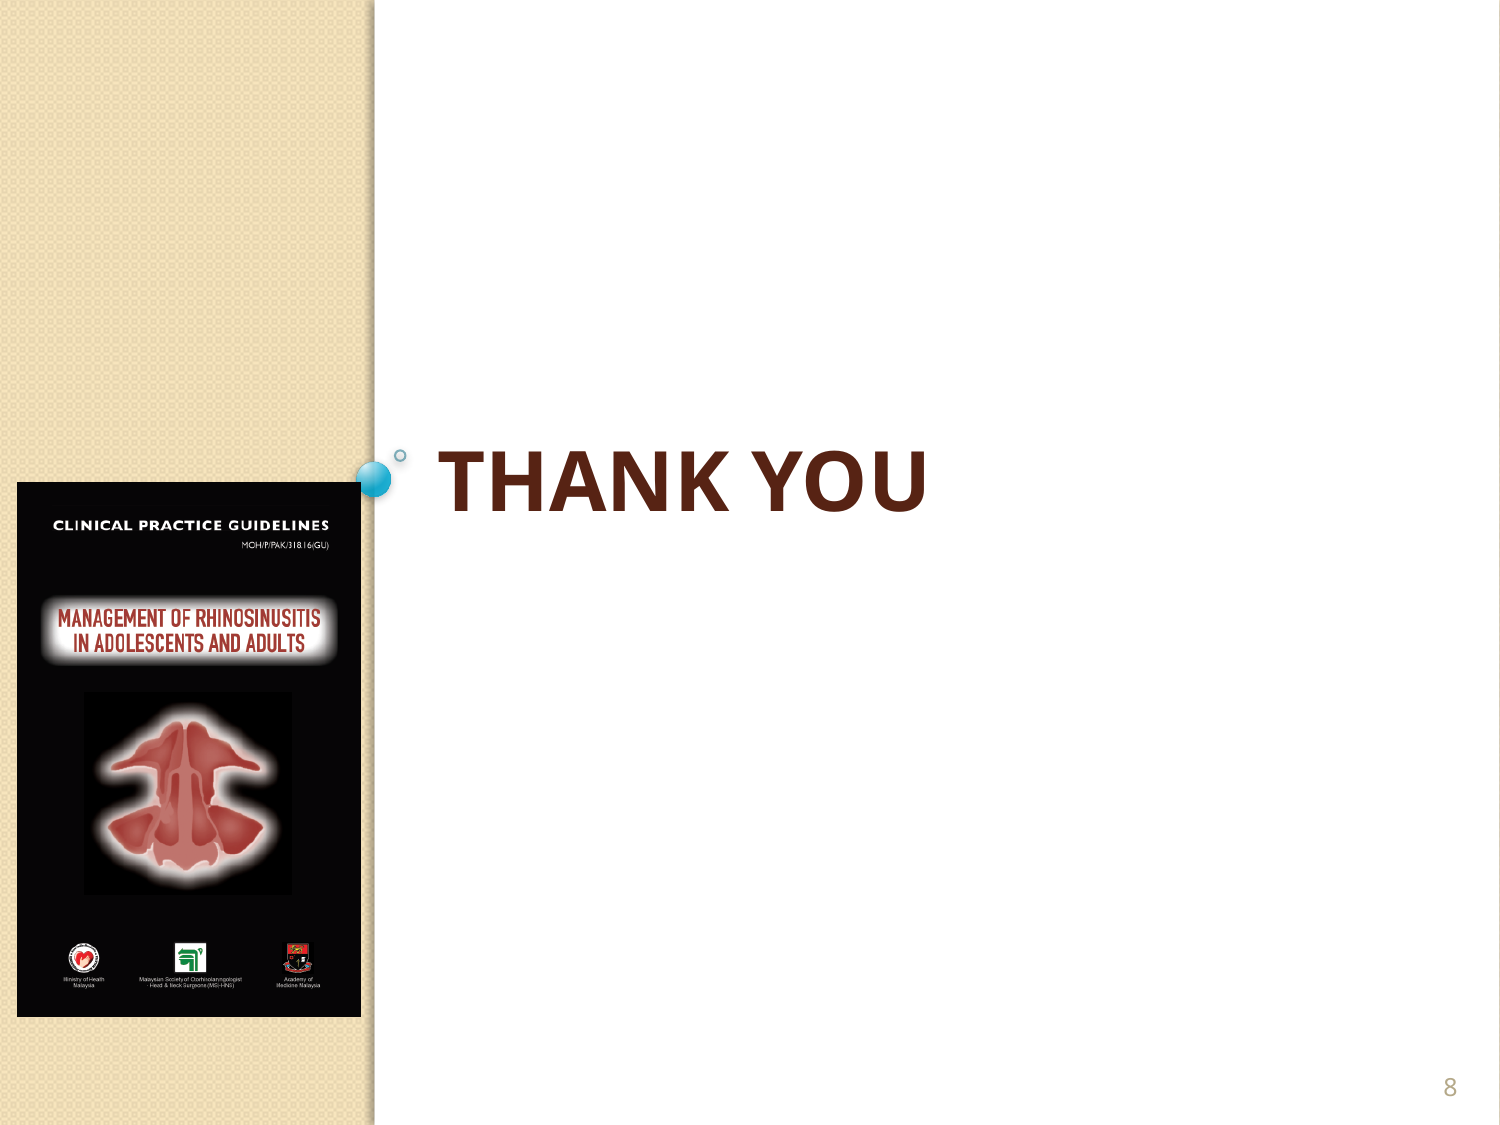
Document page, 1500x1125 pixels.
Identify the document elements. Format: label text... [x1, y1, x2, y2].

slide_number 8 [1413, 1034, 1488, 1113]
title Thank You [422, 426, 1473, 802]
picture [367, 489, 374, 495]
picture [17, 482, 361, 1017]
